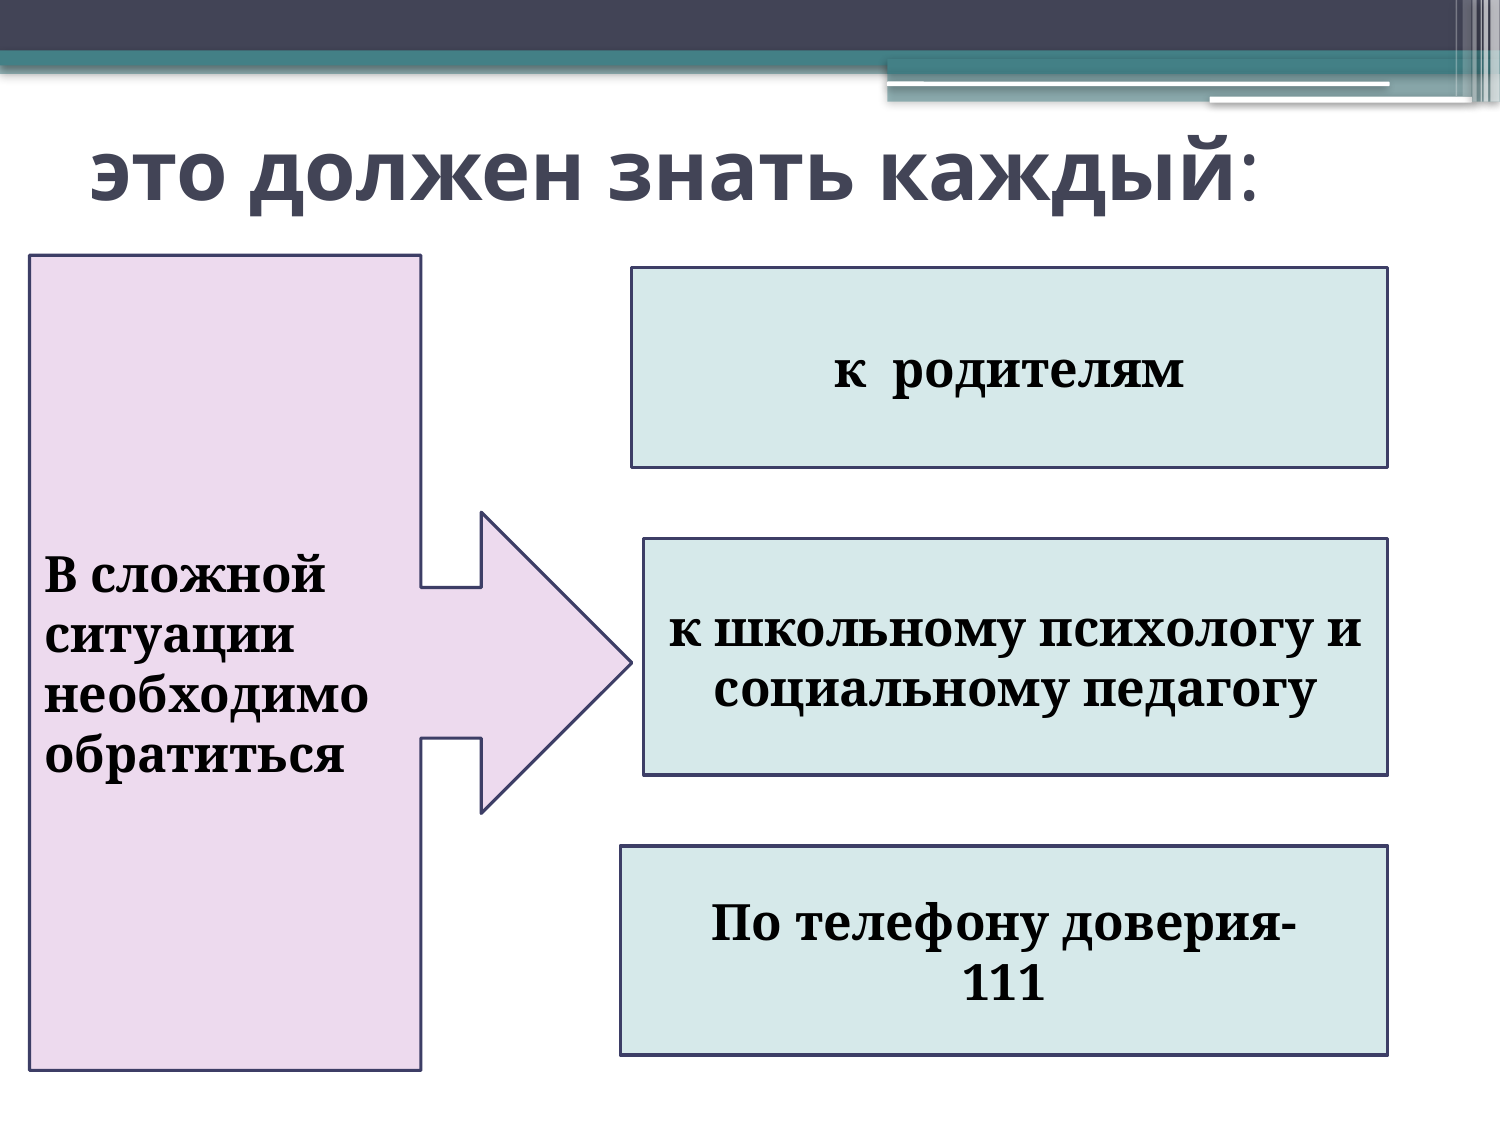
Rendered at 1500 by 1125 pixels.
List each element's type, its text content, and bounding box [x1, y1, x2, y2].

text_box По телефону доверия- 111 [619, 844, 1389, 1057]
text_box В сложной ситуации необходимо обратиться [27, 253, 633, 1072]
title это должен знать каждый: [75, 78, 1425, 256]
list Что дол [75, 267, 1425, 1079]
text_box к родителям [630, 266, 1389, 469]
text_box к школьному психологу и социальному педагогу [642, 537, 1389, 777]
